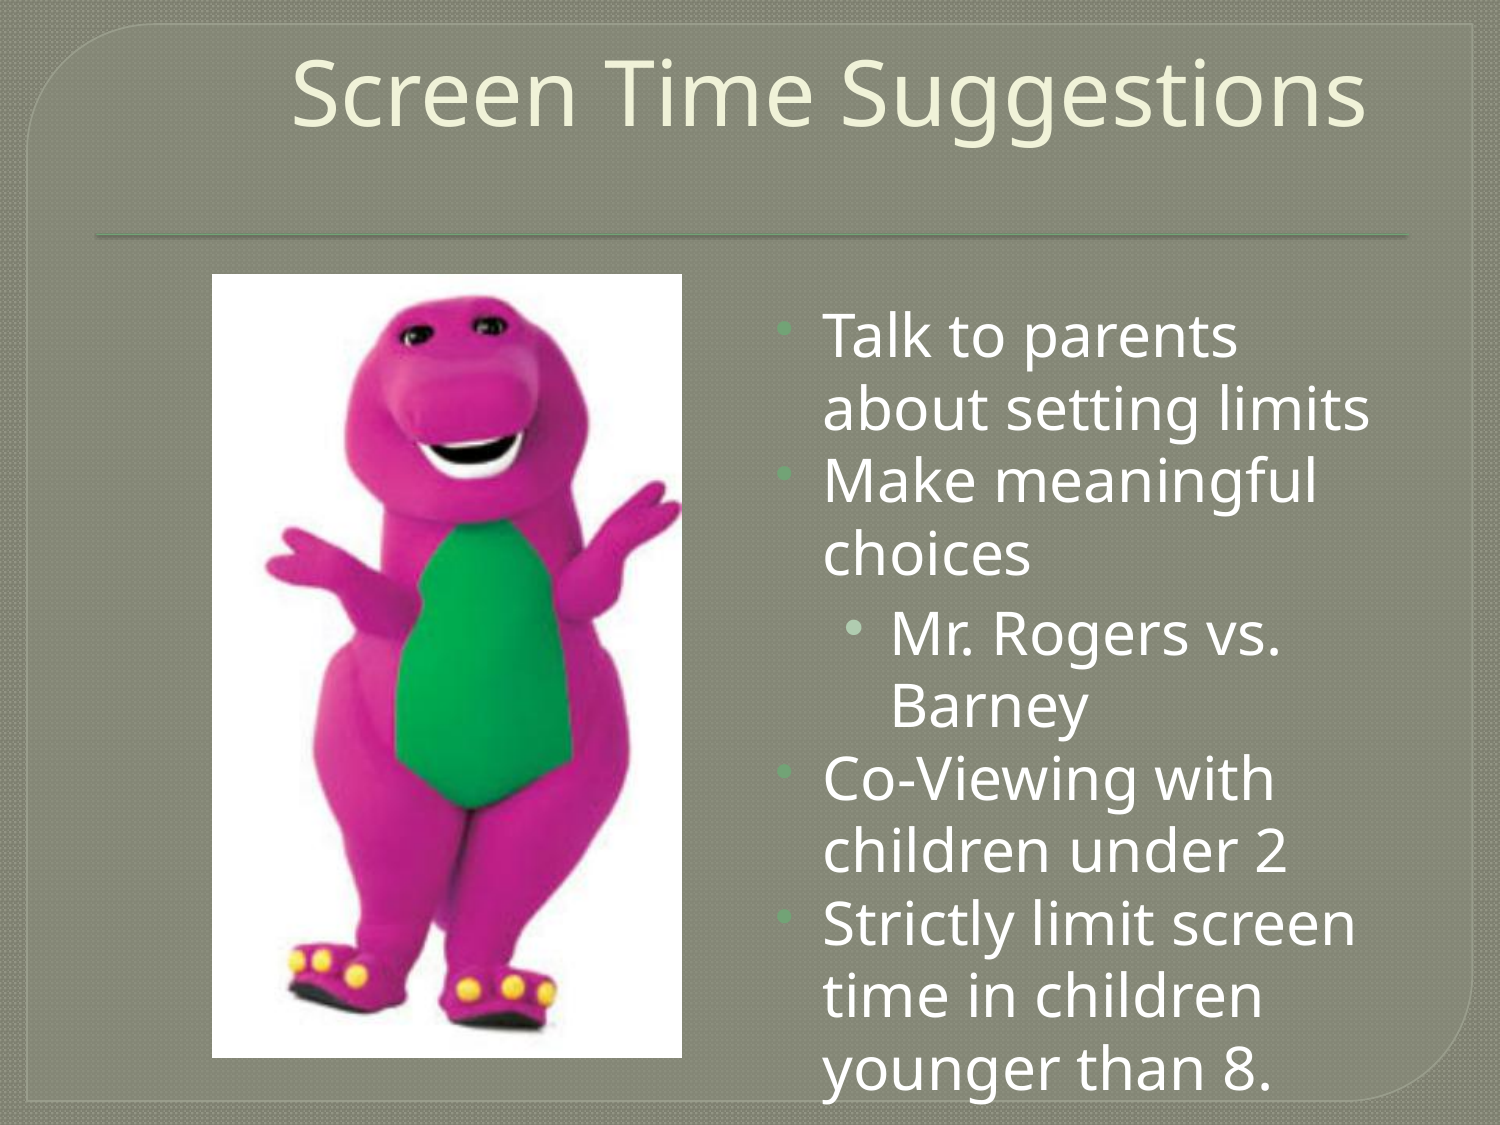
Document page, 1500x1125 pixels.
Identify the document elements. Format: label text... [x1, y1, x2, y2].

list Talk to parents about setting limits Make meaningful choices Mr. Rogers vs. Barney Co-Viewing with children under 2 Strictly limit screen time in children younger than 8. [762, 290, 1425, 1125]
picture [212, 274, 682, 1059]
title Screen Time Suggestions [125, 0, 1384, 153]
